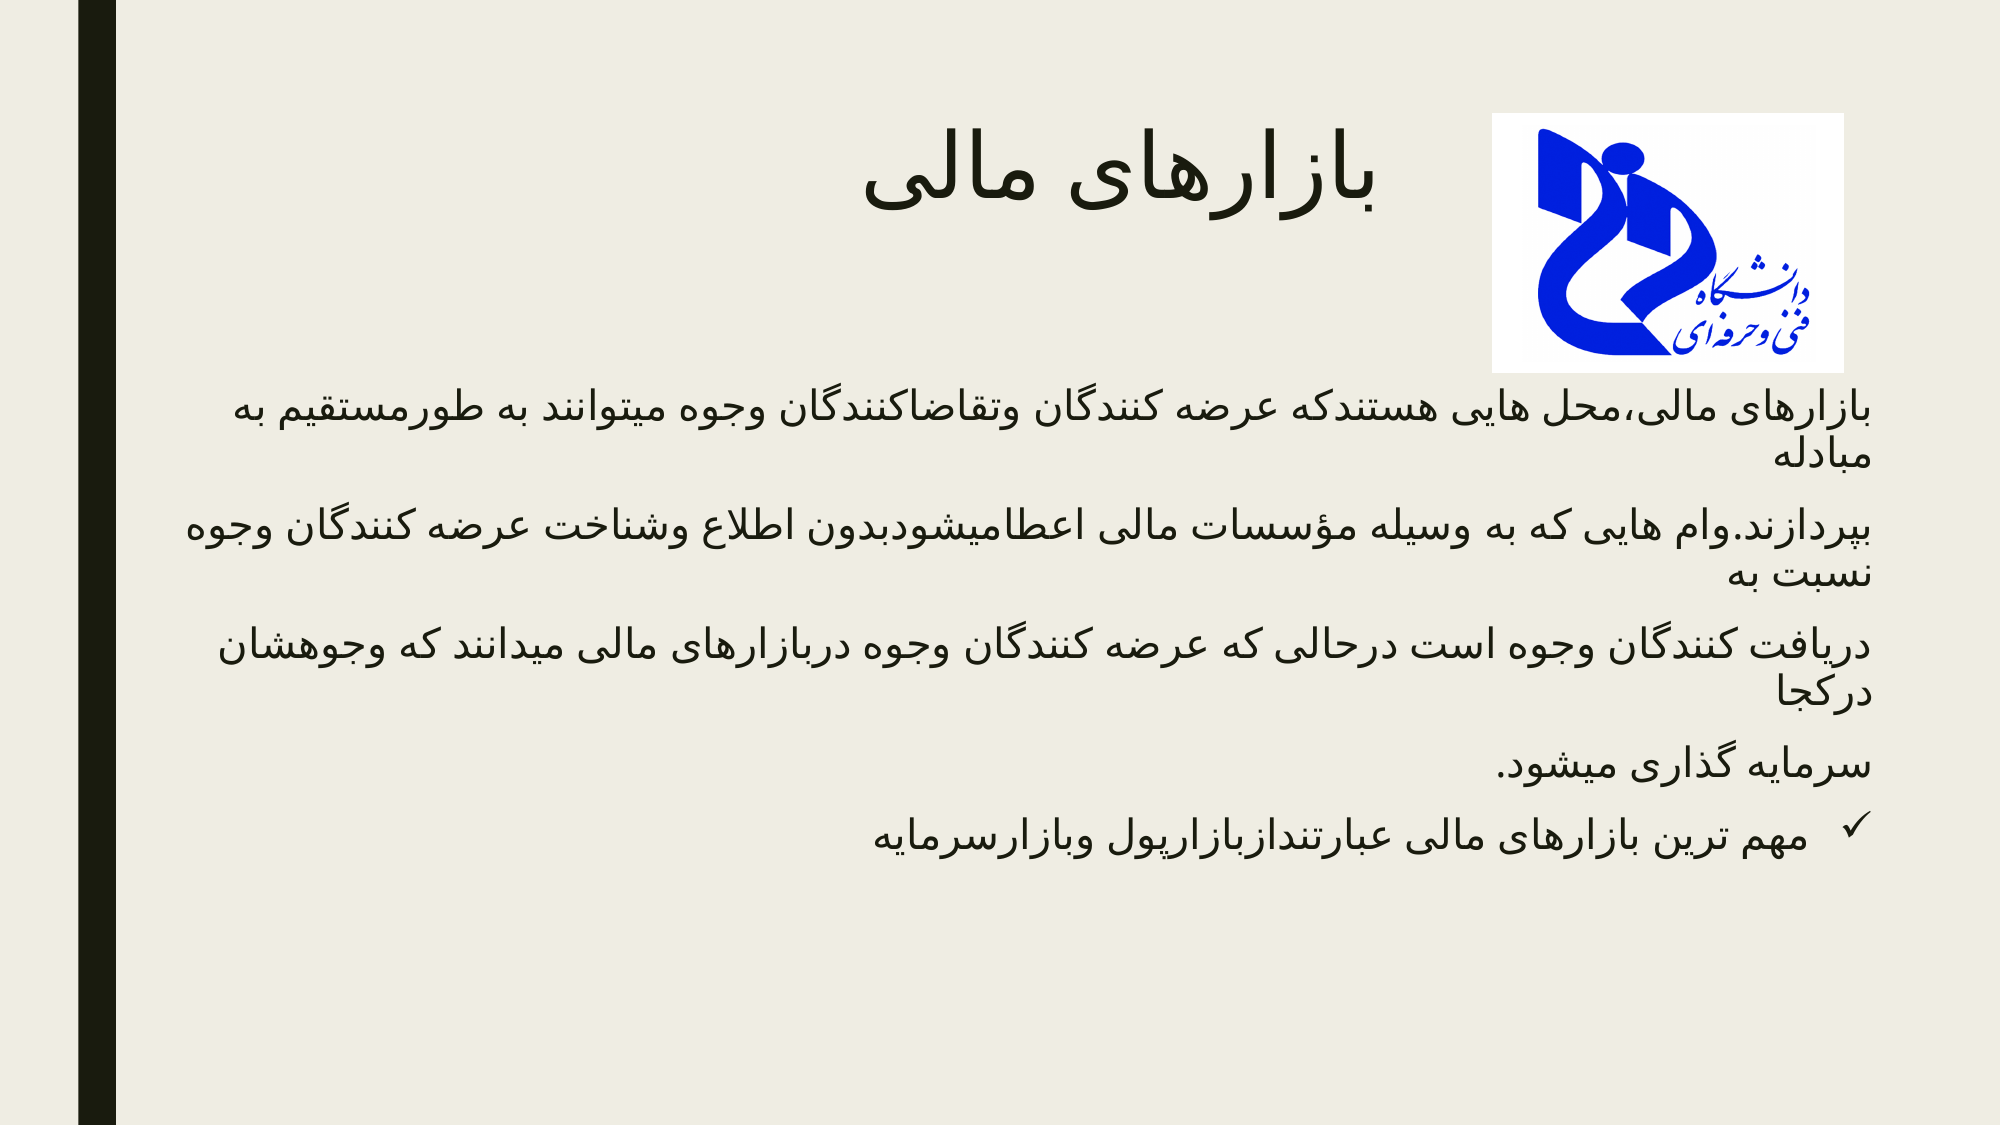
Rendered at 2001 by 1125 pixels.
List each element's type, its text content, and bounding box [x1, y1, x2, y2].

list بازارهای مالی،محل هایی هستندکه عرضه کنندگان وتقاضاکنندگان وجوه میتوانند به طورمستقیم به مبادله بپردازند.وام هایی که به وسیله مؤسسات مالی اعطامیشودبدون اطلاع وشناخت عرضه کنندگان وجوه نسبت به دریافت کنندگان وجوه است درحالی که عرضه کنندگان وجوه دربازارهای مالی میدانند که وجوهشان درکجا سرمایه گذاری میشود. مهم ترین بازارهای مالی عبارتندازبازارپول وبازارسرمایه [118, 375, 1889, 1125]
title بازارهای مالی [225, 112, 1491, 357]
picture [1491, 112, 1847, 375]
